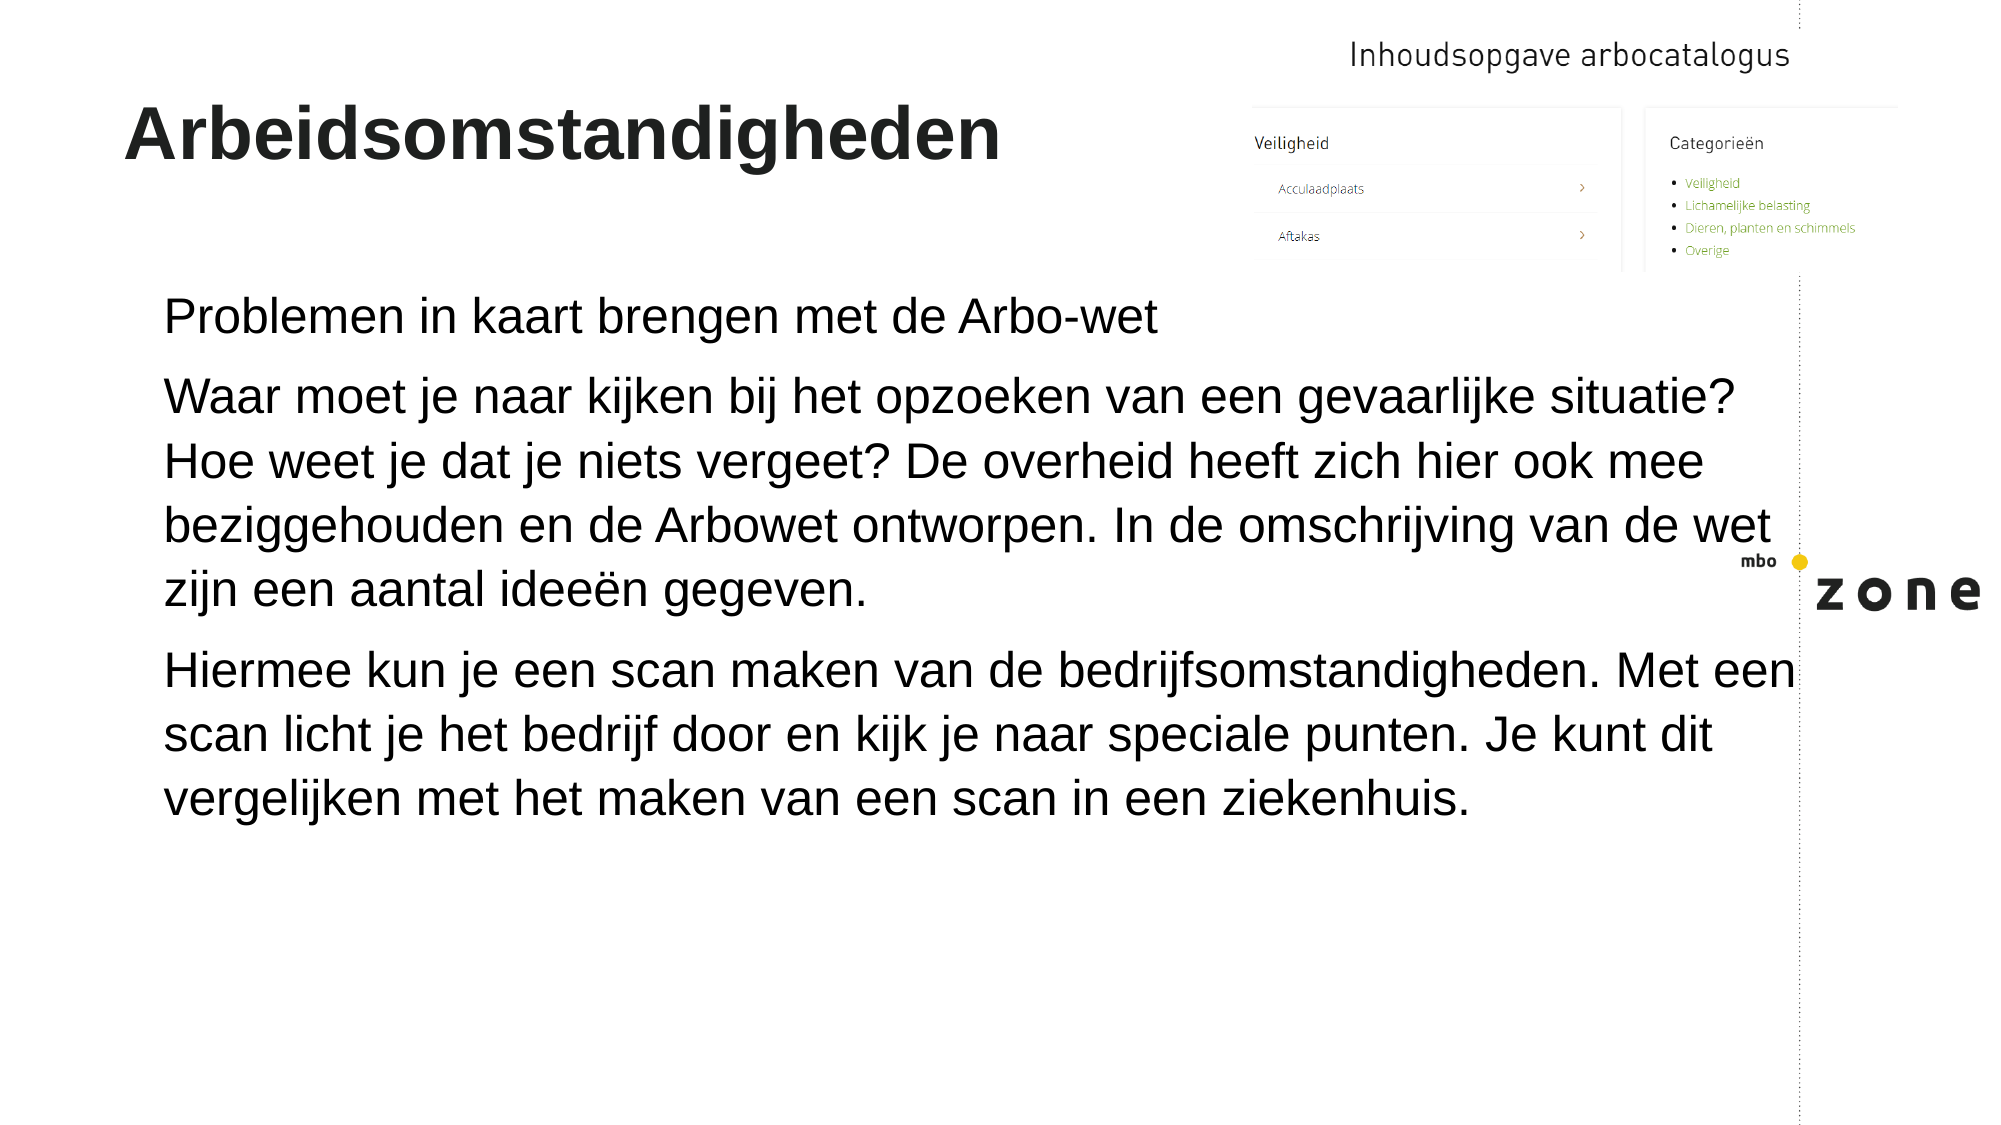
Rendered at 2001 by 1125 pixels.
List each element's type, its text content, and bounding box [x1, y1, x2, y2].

picture [1252, 0, 2001, 1125]
title Arbeidsomstandigheden [123, 94, 1252, 283]
text_box Problemen in kaart brengen met de Arbo-wet Waar moet je naar kijken bij het opzoeken van een gevaarlijke situatie? Hoe weet je dat je niets vergeet? De overheid heeft zich hier ook mee beziggehouden en de Arbowet ontworpen. In de omschrijving van de wet zijn een aantal ideeën gegeven. Hiermee kun je een scan maken van de bedrijfsomstandigheden. Met een scan licht je het bedrijf door en kijk je naar speciale punten. Je kunt dit vergelijken met het maken van een scan in een ziekenhuis. [148, 271, 1833, 898]
